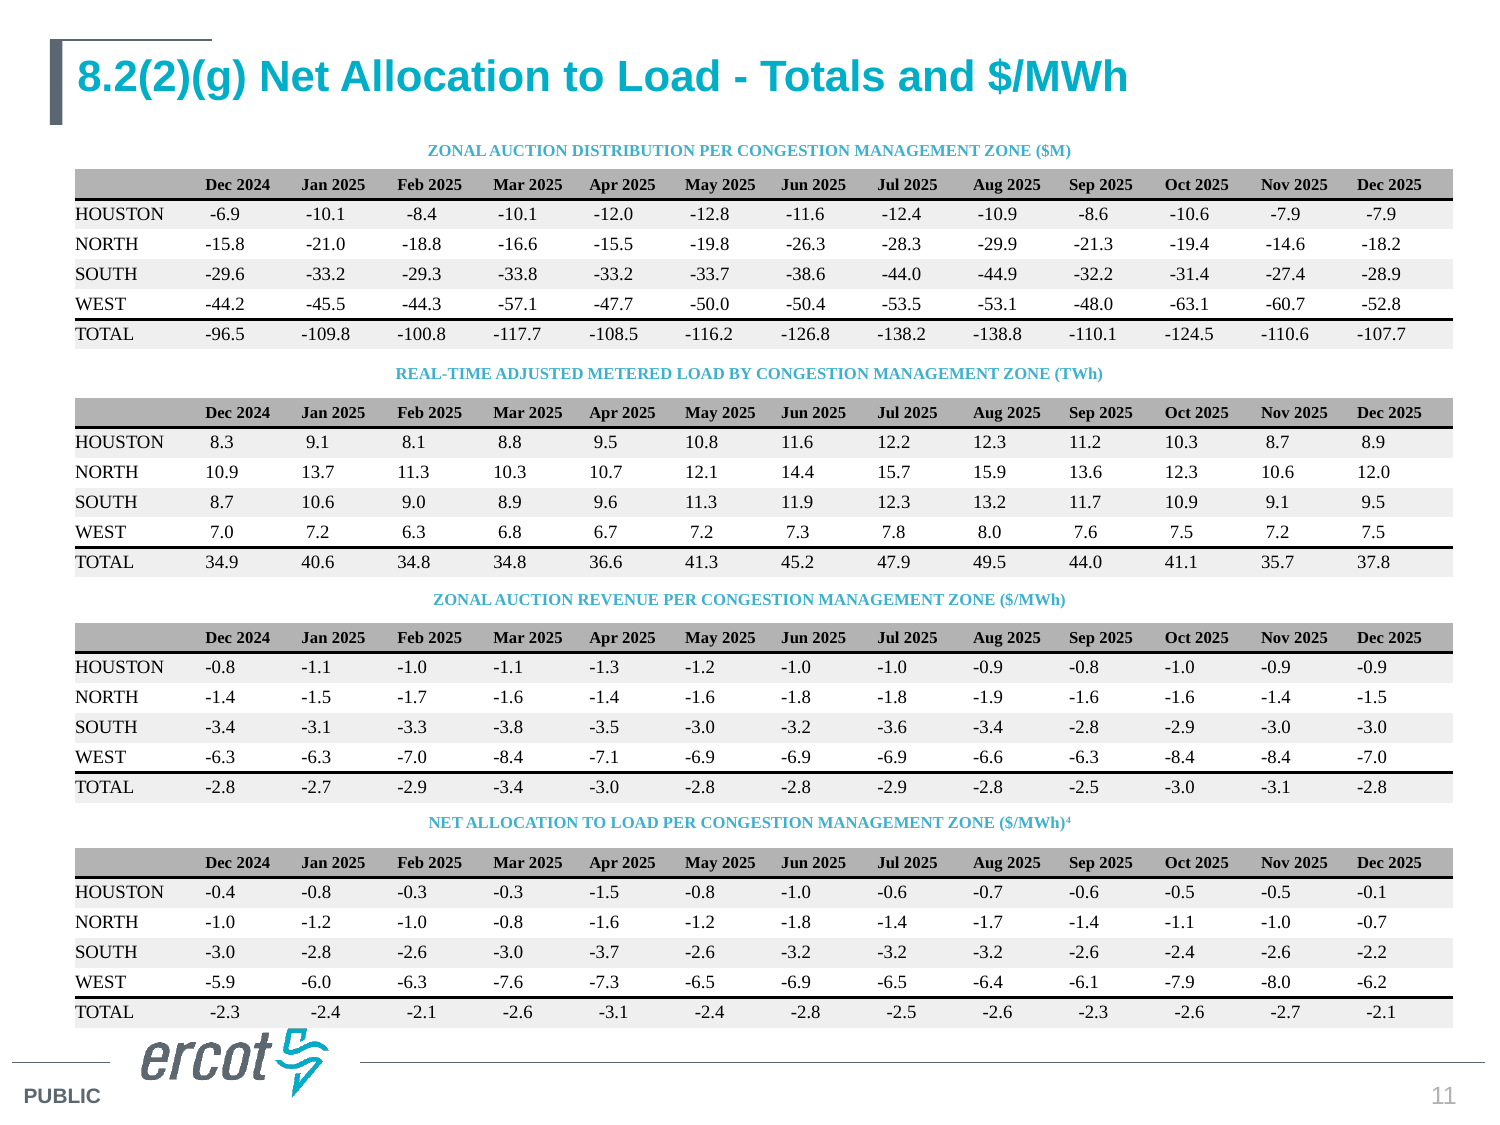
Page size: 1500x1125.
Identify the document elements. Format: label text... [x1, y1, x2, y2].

table_cell -2.6 [1165, 999, 1261, 1028]
table_cell -1.8 [877, 683, 973, 713]
table_cell WEST [75, 517, 205, 546]
table_cell -47.7 [589, 289, 685, 318]
table_cell 15.9 [973, 458, 1069, 488]
table_cell 7.6 [1069, 517, 1165, 546]
table_cell -1.0 [781, 879, 877, 908]
table_cell -21.3 [1069, 229, 1165, 259]
table_header Aug 2025 [973, 398, 1069, 426]
table_cell 35.7 [1261, 549, 1357, 577]
table_cell 9.1 [301, 429, 397, 458]
table_cell -0.5 [1261, 879, 1357, 908]
table_cell -18.8 [397, 229, 493, 259]
table_cell -16.6 [493, 229, 589, 259]
table_cell 12.0 [1357, 458, 1453, 488]
table_cell -15.5 [589, 229, 685, 259]
table_cell -12.4 [877, 201, 973, 229]
table_cell 44.0 [1069, 549, 1165, 577]
table_header Jul 2025 [877, 623, 973, 651]
table_cell TOTAL [75, 321, 205, 349]
table_cell -110.1 [1069, 321, 1165, 349]
table_cell -6.9 [781, 743, 877, 771]
table_cell -2.6 [1261, 938, 1357, 968]
table_cell -15.8 [205, 229, 301, 259]
table_cell 9.0 [397, 488, 493, 517]
table_cell -1.6 [1069, 683, 1165, 713]
table_cell 10.6 [301, 488, 397, 517]
table_cell -18.2 [1357, 229, 1453, 259]
table_cell -19.8 [685, 229, 781, 259]
table_cell 9.1 [1261, 488, 1357, 517]
table_cell -116.2 [685, 321, 781, 349]
table_cell -3.1 [1261, 774, 1357, 803]
table_cell -32.2 [1069, 259, 1165, 289]
table_cell -126.8 [781, 321, 877, 349]
table_cell -28.9 [1357, 259, 1453, 289]
table_cell 41.1 [1165, 549, 1261, 577]
table_cell 13.7 [301, 458, 397, 488]
table_cell -2.4 [685, 999, 781, 1028]
table_cell SOUTH [75, 488, 205, 517]
table_cell 40.6 [301, 549, 397, 577]
table_cell -3.7 [589, 938, 685, 968]
table_cell -2.1 [397, 999, 493, 1028]
slide_number 11 [1400, 1076, 1488, 1113]
table_header Feb 2025 [397, 169, 493, 198]
table_cell -138.8 [973, 321, 1069, 349]
table_cell -33.7 [685, 259, 781, 289]
table_cell 7.2 [685, 517, 781, 546]
table_cell -2.3 [205, 999, 301, 1028]
table_cell 37.8 [1357, 549, 1453, 577]
table_cell -31.4 [1165, 259, 1261, 289]
table_cell -2.6 [685, 938, 781, 968]
table_cell -1.6 [493, 683, 589, 713]
table_cell -0.7 [973, 879, 1069, 908]
table_cell 11.3 [685, 488, 781, 517]
table_cell -8.4 [1165, 743, 1261, 771]
table_header Jan 2025 [301, 169, 397, 198]
table_cell SOUTH [75, 713, 205, 743]
table_header May 2025 [685, 848, 781, 876]
table_cell -1.5 [589, 879, 685, 908]
table_cell -57.1 [493, 289, 589, 318]
table_cell 36.6 [589, 549, 685, 577]
table_cell -10.1 [301, 201, 397, 229]
table_cell -96.5 [205, 321, 301, 349]
table_cell 34.8 [493, 549, 589, 577]
table_header Dec 2024 [205, 169, 301, 198]
table_cell -3.3 [397, 713, 493, 743]
table_header Apr 2025 [589, 169, 685, 198]
table_cell -44.0 [877, 259, 973, 289]
table_cell -8.0 [1261, 968, 1357, 996]
table_cell -6.3 [397, 968, 493, 996]
table_cell -2.8 [1357, 774, 1453, 803]
table_cell 45.2 [781, 549, 877, 577]
table_cell HOUSTON [75, 429, 205, 458]
table_cell 7.5 [1165, 517, 1261, 546]
table_cell -6.3 [205, 743, 301, 771]
table_header Dec 2025 [1357, 398, 1453, 426]
table_cell -33.2 [589, 259, 685, 289]
table_cell -48.0 [1069, 289, 1165, 318]
table_cell 12.3 [877, 488, 973, 517]
table_cell 6.8 [493, 517, 589, 546]
table_cell -1.0 [1165, 654, 1261, 683]
table_cell -1.1 [1165, 908, 1261, 938]
table_header Oct 2025 [1165, 169, 1261, 198]
table_cell -28.3 [877, 229, 973, 259]
table_header Sep 2025 [1069, 169, 1165, 198]
table_header Sep 2025 [1069, 398, 1165, 426]
table_cell 34.9 [205, 549, 301, 577]
table_header Apr 2025 [589, 848, 685, 876]
table_header Dec 2025 [1357, 623, 1453, 651]
table_cell -3.5 [589, 713, 685, 743]
table_header Mar 2025 [493, 848, 589, 876]
table_cell 7.8 [877, 517, 973, 546]
table_cell -0.9 [973, 654, 1069, 683]
table_cell 6.7 [589, 517, 685, 546]
table_cell -2.3 [1069, 999, 1165, 1028]
table_cell 8.3 [205, 429, 301, 458]
table_header Oct 2025 [1165, 623, 1261, 651]
table_header Nov 2025 [1261, 398, 1357, 426]
table_cell 10.6 [1261, 458, 1357, 488]
table_cell 14.4 [781, 458, 877, 488]
table_cell 12.2 [877, 429, 973, 458]
table_cell -0.6 [1069, 879, 1165, 908]
table_header Jul 2025 [877, 169, 973, 198]
table_cell 10.3 [493, 458, 589, 488]
table_cell 10.9 [1165, 488, 1261, 517]
table_header Sep 2025 [1069, 623, 1165, 651]
table_cell HOUSTON [75, 879, 205, 908]
table_cell -63.1 [1165, 289, 1261, 318]
table_cell 9.5 [589, 429, 685, 458]
table_cell -1.5 [301, 683, 397, 713]
table_cell 10.7 [589, 458, 685, 488]
table_header May 2025 [685, 169, 781, 198]
table_header Feb 2025 [397, 848, 493, 876]
table_cell -2.9 [397, 774, 493, 803]
table_cell WEST [75, 968, 205, 996]
table_cell 7.0 [205, 517, 301, 546]
table_cell -1.0 [781, 654, 877, 683]
table_cell -50.0 [685, 289, 781, 318]
table_cell WEST [75, 743, 205, 771]
table_cell 8.0 [973, 517, 1069, 546]
table_header Dec 2025 [1357, 848, 1453, 876]
table_cell -7.9 [1357, 201, 1453, 229]
table_cell -1.4 [877, 908, 973, 938]
table_header Dec 2024 [205, 623, 301, 651]
table_cell -3.8 [493, 713, 589, 743]
table_cell -44.3 [397, 289, 493, 318]
table_cell -3.0 [685, 713, 781, 743]
table_cell -33.8 [493, 259, 589, 289]
table_cell -6.5 [685, 968, 781, 996]
table_cell -7.9 [1261, 201, 1357, 229]
table_cell TOTAL [75, 774, 205, 803]
table_cell 47.9 [877, 549, 973, 577]
table_cell -0.8 [301, 879, 397, 908]
table_cell 49.5 [973, 549, 1069, 577]
table_cell -1.3 [589, 654, 685, 683]
table_cell -6.4 [973, 968, 1069, 996]
table_cell -138.2 [877, 321, 973, 349]
table_cell -1.6 [589, 908, 685, 938]
table_cell SOUTH [75, 259, 205, 289]
table_cell TOTAL [75, 549, 205, 577]
table_cell -1.4 [1069, 908, 1165, 938]
table_cell -1.0 [397, 654, 493, 683]
table_cell -12.0 [589, 201, 685, 229]
table_cell -0.3 [493, 879, 589, 908]
table_cell 12.3 [973, 429, 1069, 458]
table_cell -108.5 [589, 321, 685, 349]
table_cell -2.8 [781, 999, 877, 1028]
table_cell -2.7 [1261, 999, 1357, 1028]
table_cell -0.3 [397, 879, 493, 908]
table_cell 8.1 [397, 429, 493, 458]
table_cell -6.9 [877, 743, 973, 771]
table_cell -33.2 [301, 259, 397, 289]
table_cell NORTH [75, 229, 205, 259]
table_cell -2.6 [1069, 938, 1165, 968]
table_cell -7.3 [589, 968, 685, 996]
table_cell 10.8 [685, 429, 781, 458]
table_cell -5.9 [205, 968, 301, 996]
table_cell -10.9 [973, 201, 1069, 229]
table_header Oct 2025 [1165, 848, 1261, 876]
table_header Mar 2025 [493, 398, 589, 426]
table_cell -0.4 [205, 879, 301, 908]
table_cell NORTH [75, 458, 205, 488]
table_cell -2.9 [1165, 713, 1261, 743]
table_cell -1.7 [973, 908, 1069, 938]
table_cell -117.7 [493, 321, 589, 349]
table_cell -7.6 [493, 968, 589, 996]
table_cell -3.0 [1357, 713, 1453, 743]
table_cell -3.0 [1261, 713, 1357, 743]
table_cell NORTH [75, 908, 205, 938]
table_cell -0.5 [1165, 879, 1261, 908]
table_cell -0.8 [493, 908, 589, 938]
table_cell WEST [75, 289, 205, 318]
table_cell -0.8 [205, 654, 301, 683]
table_header [75, 169, 205, 198]
table_cell -2.5 [877, 999, 973, 1028]
table_cell -1.7 [397, 683, 493, 713]
table_header Jun 2025 [781, 848, 877, 876]
table_cell -2.8 [301, 938, 397, 968]
table_cell 10.3 [1165, 429, 1261, 458]
table_cell -1.2 [685, 908, 781, 938]
table_cell -45.5 [301, 289, 397, 318]
table_header Mar 2025 [493, 169, 589, 198]
table_header May 2025 [685, 623, 781, 651]
table_cell -1.4 [1261, 683, 1357, 713]
table_cell -2.6 [493, 999, 589, 1028]
table_cell -3.0 [1165, 774, 1261, 803]
table_cell -10.6 [1165, 201, 1261, 229]
table_header Dec 2025 [1357, 169, 1453, 198]
table_cell 6.3 [397, 517, 493, 546]
table_cell -3.2 [877, 938, 973, 968]
table_cell 7.3 [781, 517, 877, 546]
table_cell 11.2 [1069, 429, 1165, 458]
table_cell -1.8 [781, 683, 877, 713]
table_cell -1.0 [1261, 908, 1357, 938]
table_cell 7.2 [1261, 517, 1357, 546]
table_cell 8.9 [1357, 429, 1453, 458]
table_cell NORTH [75, 683, 205, 713]
table_cell -2.5 [1069, 774, 1165, 803]
table_cell -6.5 [877, 968, 973, 996]
table_cell -6.3 [1069, 743, 1165, 771]
table_cell -6.9 [685, 743, 781, 771]
table_cell -6.9 [781, 968, 877, 996]
table_cell -2.7 [301, 774, 397, 803]
table_cell -8.4 [397, 201, 493, 229]
table_cell -0.6 [877, 879, 973, 908]
table_header Apr 2025 [589, 623, 685, 651]
table_cell -60.7 [1261, 289, 1357, 318]
table_cell -19.4 [1165, 229, 1261, 259]
table_cell -2.8 [781, 774, 877, 803]
table_cell -7.9 [1165, 968, 1261, 996]
table_cell -0.8 [685, 879, 781, 908]
table_cell 41.3 [685, 549, 781, 577]
table_header Jan 2025 [301, 623, 397, 651]
table_header Feb 2025 [397, 623, 493, 651]
table_header Feb 2025 [397, 398, 493, 426]
table_header May 2025 [685, 398, 781, 426]
table_cell -107.7 [1357, 321, 1453, 349]
table_cell -52.8 [1357, 289, 1453, 318]
table_cell -2.8 [1069, 713, 1165, 743]
table_cell 11.6 [781, 429, 877, 458]
table_cell -53.5 [877, 289, 973, 318]
table_cell -26.3 [781, 229, 877, 259]
table_cell -1.5 [1357, 683, 1453, 713]
table_cell -6.6 [973, 743, 1069, 771]
table_cell -1.2 [685, 654, 781, 683]
table_cell -29.6 [205, 259, 301, 289]
table_cell -21.0 [301, 229, 397, 259]
table_cell -1.0 [397, 908, 493, 938]
table_cell 12.1 [685, 458, 781, 488]
table_cell -1.1 [301, 654, 397, 683]
table_header Jan 2025 [301, 398, 397, 426]
table_header [75, 398, 205, 426]
table_header Sep 2025 [1069, 848, 1165, 876]
table_cell -8.4 [1261, 743, 1357, 771]
table_header Dec 2024 [205, 848, 301, 876]
picture [137, 1028, 332, 1100]
table_cell -0.7 [1357, 908, 1453, 938]
table_header Aug 2025 [973, 623, 1069, 651]
table_cell -0.8 [1069, 654, 1165, 683]
table_cell -7.0 [397, 743, 493, 771]
table_cell 8.7 [1261, 429, 1357, 458]
table_header Jul 2025 [877, 848, 973, 876]
table_cell HOUSTON [75, 201, 205, 229]
table_cell -44.9 [973, 259, 1069, 289]
table_cell 9.5 [1357, 488, 1453, 517]
table_cell -53.1 [973, 289, 1069, 318]
table_header Jun 2025 [781, 623, 877, 651]
table_cell -6.9 [205, 201, 301, 229]
table_cell -7.0 [1357, 743, 1453, 771]
table_cell -2.6 [973, 999, 1069, 1028]
table_header [75, 623, 205, 651]
table_cell -3.2 [973, 938, 1069, 968]
table_cell -1.8 [781, 908, 877, 938]
table_cell -3.0 [589, 774, 685, 803]
table_cell -2.9 [877, 774, 973, 803]
table_cell -14.6 [1261, 229, 1357, 259]
table_cell -2.2 [1357, 938, 1453, 968]
table_cell 15.7 [877, 458, 973, 488]
table_cell -0.1 [1357, 879, 1453, 908]
table_cell -1.6 [1165, 683, 1261, 713]
table_cell -1.2 [301, 908, 397, 938]
table_cell 7.2 [301, 517, 397, 546]
table_header Aug 2025 [973, 169, 1069, 198]
table_cell HOUSTON [75, 654, 205, 683]
table_cell -1.0 [205, 908, 301, 938]
table_cell 11.9 [781, 488, 877, 517]
table_cell -7.1 [589, 743, 685, 771]
table_cell -2.8 [685, 774, 781, 803]
table_cell -3.4 [493, 774, 589, 803]
table_cell -27.4 [1261, 259, 1357, 289]
table_header Aug 2025 [973, 848, 1069, 876]
table_cell -3.0 [493, 938, 589, 968]
table_header Apr 2025 [589, 398, 685, 426]
table_cell -50.4 [781, 289, 877, 318]
table_cell -2.1 [1357, 999, 1453, 1028]
table_cell -3.0 [205, 938, 301, 968]
table_cell 12.3 [1165, 458, 1261, 488]
table_cell -1.1 [493, 654, 589, 683]
table_cell 11.7 [1069, 488, 1165, 517]
table_cell -6.2 [1357, 968, 1453, 996]
table_cell 11.3 [397, 458, 493, 488]
table_cell 13.6 [1069, 458, 1165, 488]
table_cell -38.6 [781, 259, 877, 289]
table_cell 10.9 [205, 458, 301, 488]
table_cell 9.6 [589, 488, 685, 517]
table_cell 8.8 [493, 429, 589, 458]
table_cell -1.4 [589, 683, 685, 713]
table_cell -8.6 [1069, 201, 1165, 229]
table_cell -10.1 [493, 201, 589, 229]
table_cell -2.8 [973, 774, 1069, 803]
table_cell -29.9 [973, 229, 1069, 259]
table_header Jun 2025 [781, 398, 877, 426]
table_cell -12.8 [685, 201, 781, 229]
table_cell -3.2 [781, 938, 877, 968]
table_header Dec 2024 [205, 398, 301, 426]
table_cell 7.5 [1357, 517, 1453, 546]
table_cell -2.4 [1165, 938, 1261, 968]
table_header Jun 2025 [781, 169, 877, 198]
table_cell -2.4 [301, 999, 397, 1028]
table_cell -1.0 [877, 654, 973, 683]
table_cell -3.2 [781, 713, 877, 743]
table_cell -11.6 [781, 201, 877, 229]
table_cell -3.6 [877, 713, 973, 743]
table_header Oct 2025 [1165, 398, 1261, 426]
table_cell -2.8 [205, 774, 301, 803]
table_cell -110.6 [1261, 321, 1357, 349]
table_cell -2.6 [397, 938, 493, 968]
table_cell 8.7 [205, 488, 301, 517]
table_cell -3.4 [973, 713, 1069, 743]
table_cell -3.4 [205, 713, 301, 743]
table_cell -100.8 [397, 321, 493, 349]
table_cell -6.1 [1069, 968, 1165, 996]
table_cell 34.8 [397, 549, 493, 577]
table_cell -1.6 [685, 683, 781, 713]
table_header [75, 848, 205, 876]
table_cell TOTAL [75, 999, 205, 1028]
table_cell -3.1 [301, 713, 397, 743]
table_cell 13.2 [973, 488, 1069, 517]
table_header Nov 2025 [1261, 848, 1357, 876]
table_header Jan 2025 [301, 848, 397, 876]
table_cell 8.9 [493, 488, 589, 517]
table_header Jul 2025 [877, 398, 973, 426]
title 8.2(2)(g) Net Allocation to Load - Totals and $/MWh [62, 39, 1450, 125]
table_cell -109.8 [301, 321, 397, 349]
table_cell -6.0 [301, 968, 397, 996]
table_header Nov 2025 [1261, 623, 1357, 651]
table_cell -44.2 [205, 289, 301, 318]
table_header Nov 2025 [1261, 169, 1357, 198]
table_cell -0.9 [1357, 654, 1453, 683]
table_cell SOUTH [75, 938, 205, 968]
table_cell -124.5 [1165, 321, 1261, 349]
table_cell -3.1 [589, 999, 685, 1028]
table_cell -0.9 [1261, 654, 1357, 683]
table_cell -29.3 [397, 259, 493, 289]
table_cell -6.3 [301, 743, 397, 771]
table_header Mar 2025 [493, 623, 589, 651]
table_cell -1.4 [205, 683, 301, 713]
table_cell -1.9 [973, 683, 1069, 713]
table_cell -8.4 [493, 743, 589, 771]
